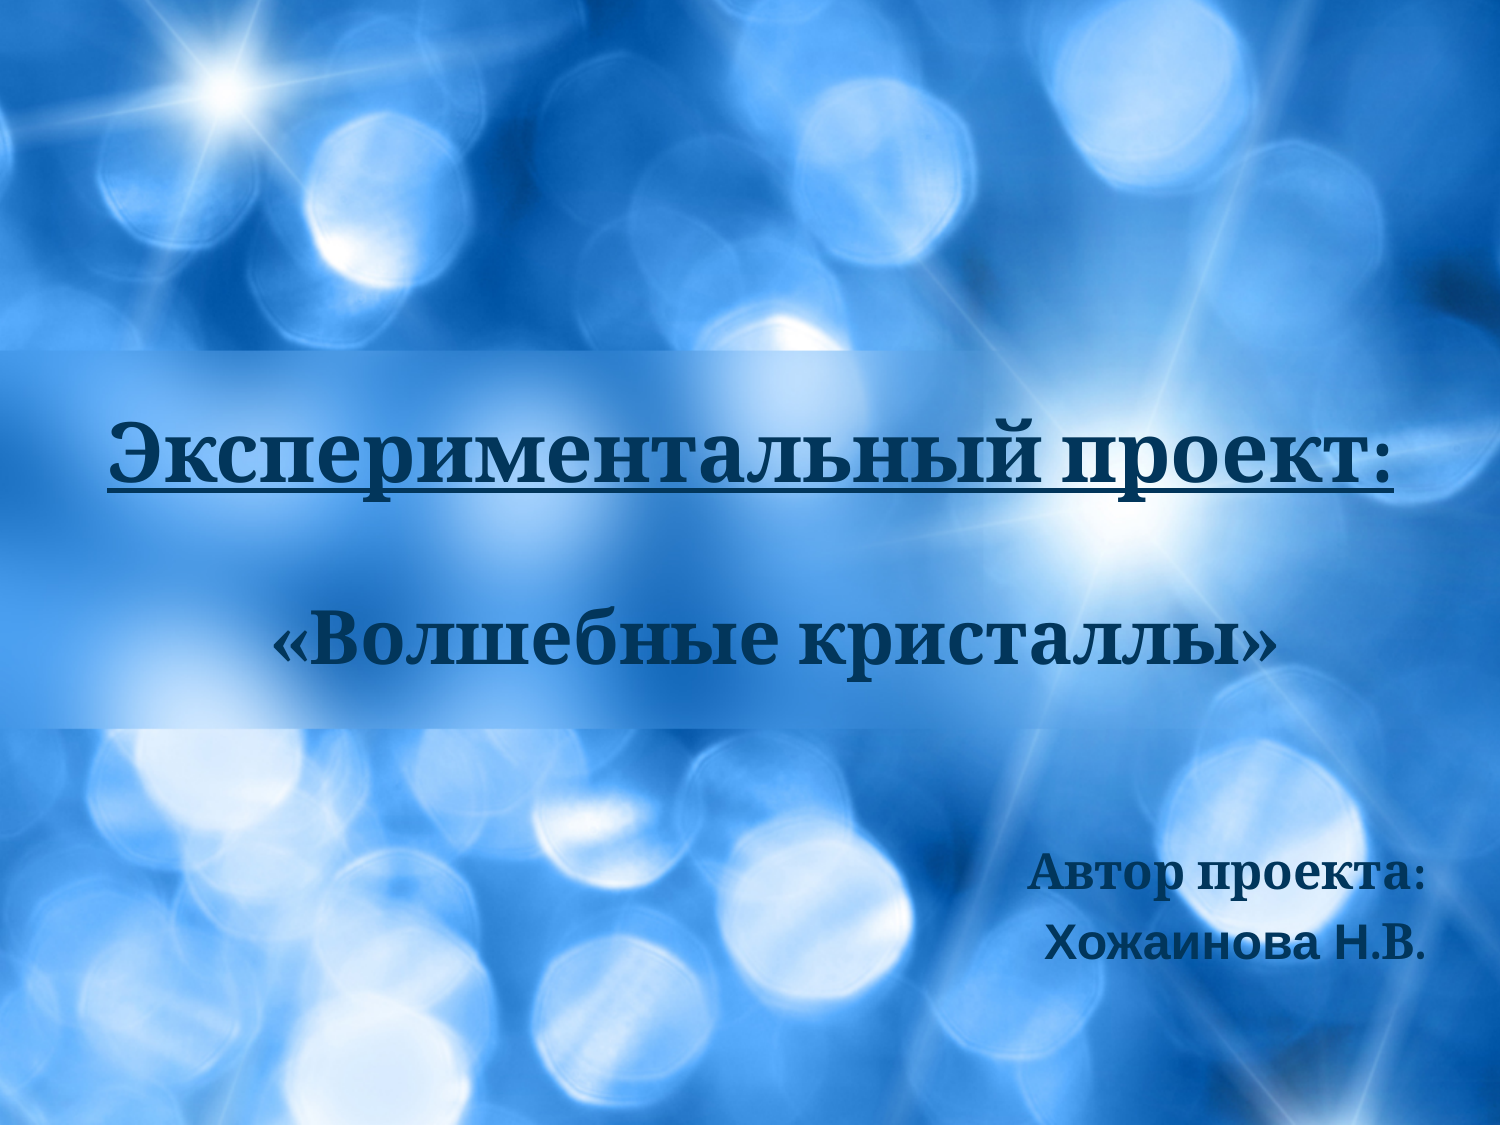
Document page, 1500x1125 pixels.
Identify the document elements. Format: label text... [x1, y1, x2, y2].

title Экспериментальный проект: «Волшебные кристаллы» [48, 339, 1454, 739]
subtitle Автор проекта: Хожаинова Н.В. [937, 831, 1442, 1079]
picture [0, 0, 1500, 1125]
